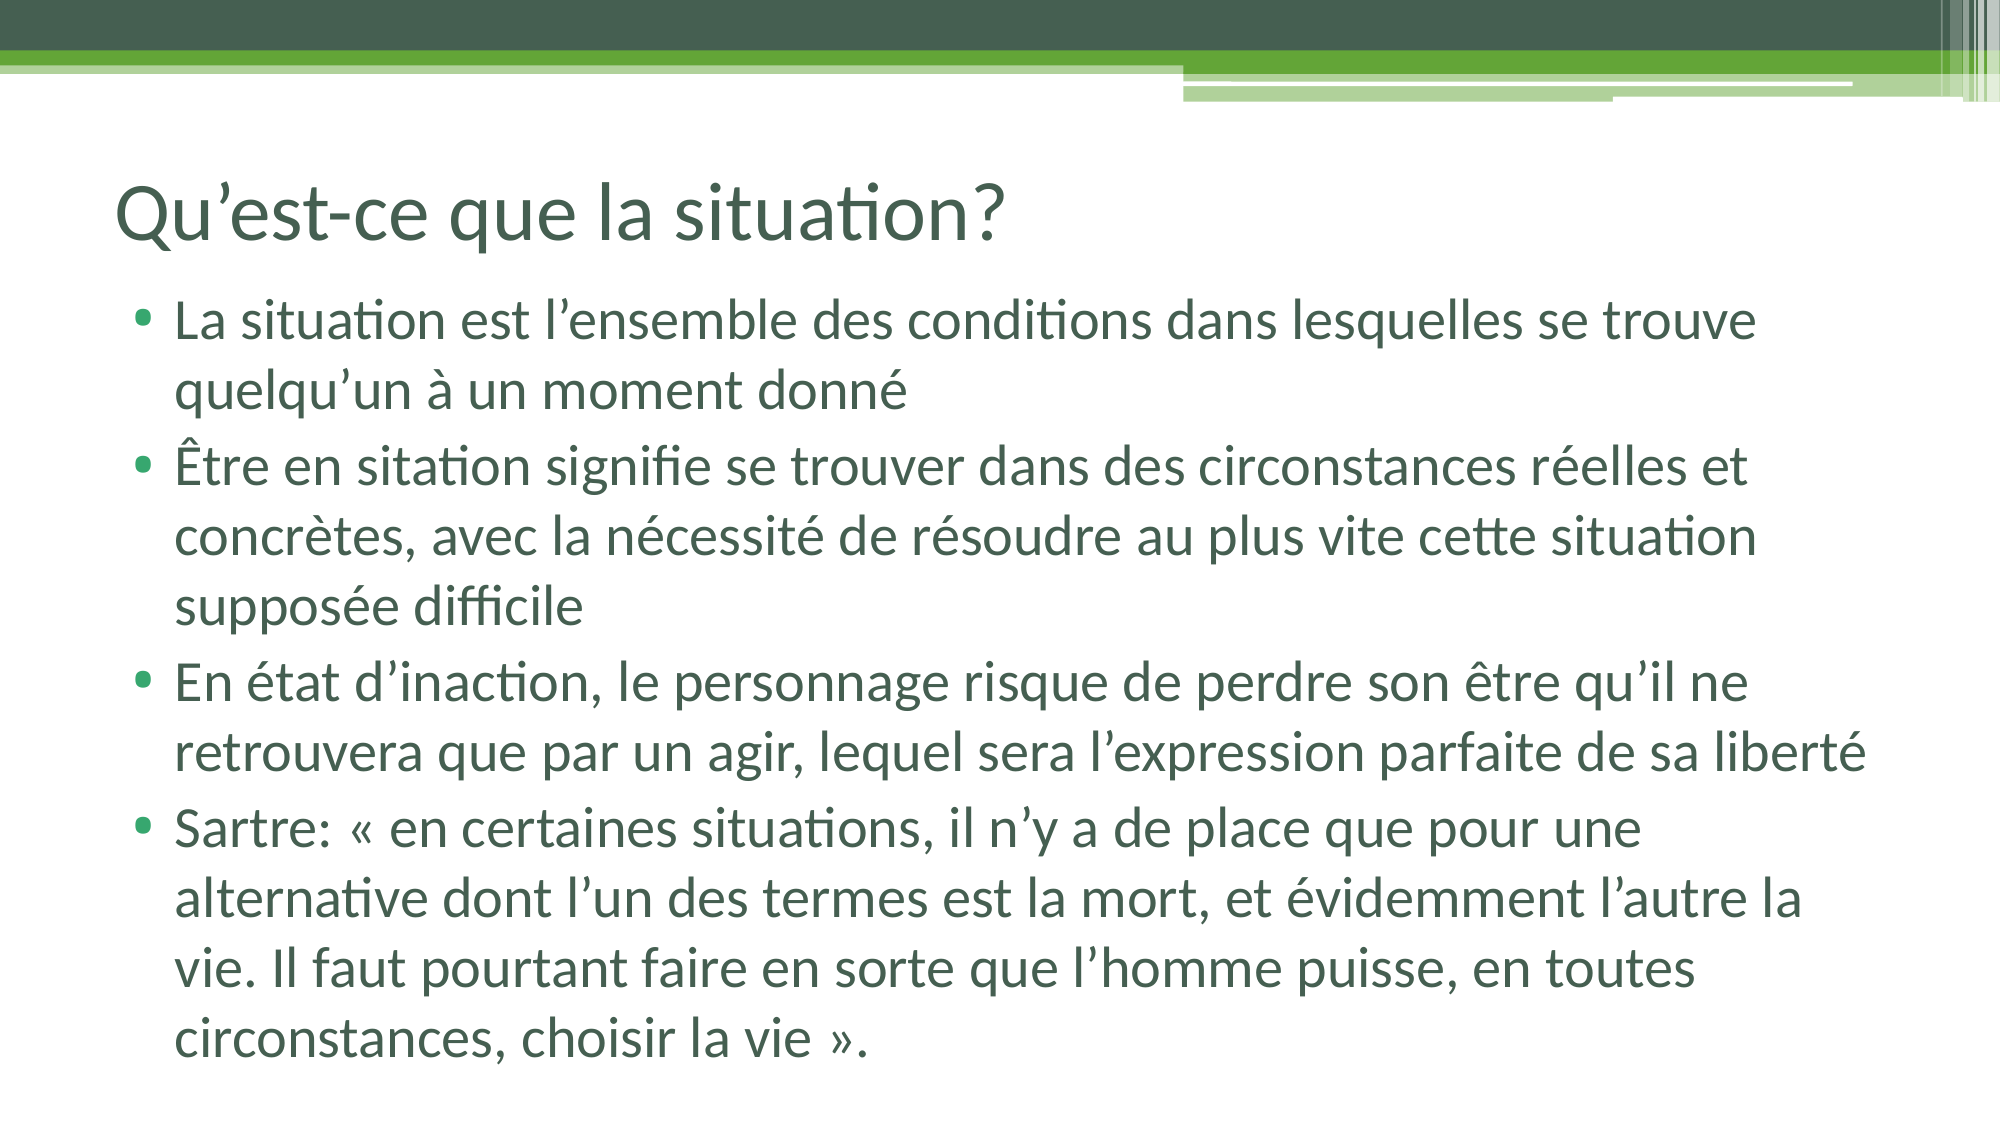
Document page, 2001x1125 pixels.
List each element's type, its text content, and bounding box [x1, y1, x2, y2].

title Qu’est-ce que la situation? [99, 139, 1900, 275]
list La situation est l’ensemble des conditions dans lesquelles se trouve quelqu’un à un moment donné Être en sitation signifie se trouver dans des circonstances réelles et concrètes, avec la nécessité de résoudre au plus vite cette situation supposée difficile En état d’inaction, le personnage risque de perdre son être qu’il ne retrouvera que par un agir, lequel sera l’expression parfaite de sa liberté Sartre: « en certaines situations, il n’y a de place que pour une alternative dont l’un des termes est la mort, et évidemment l’autre la vie. Il faut pourtant faire en sorte que l’homme puisse, en toutes circonstances, choisir la vie ». [99, 275, 1900, 1125]
